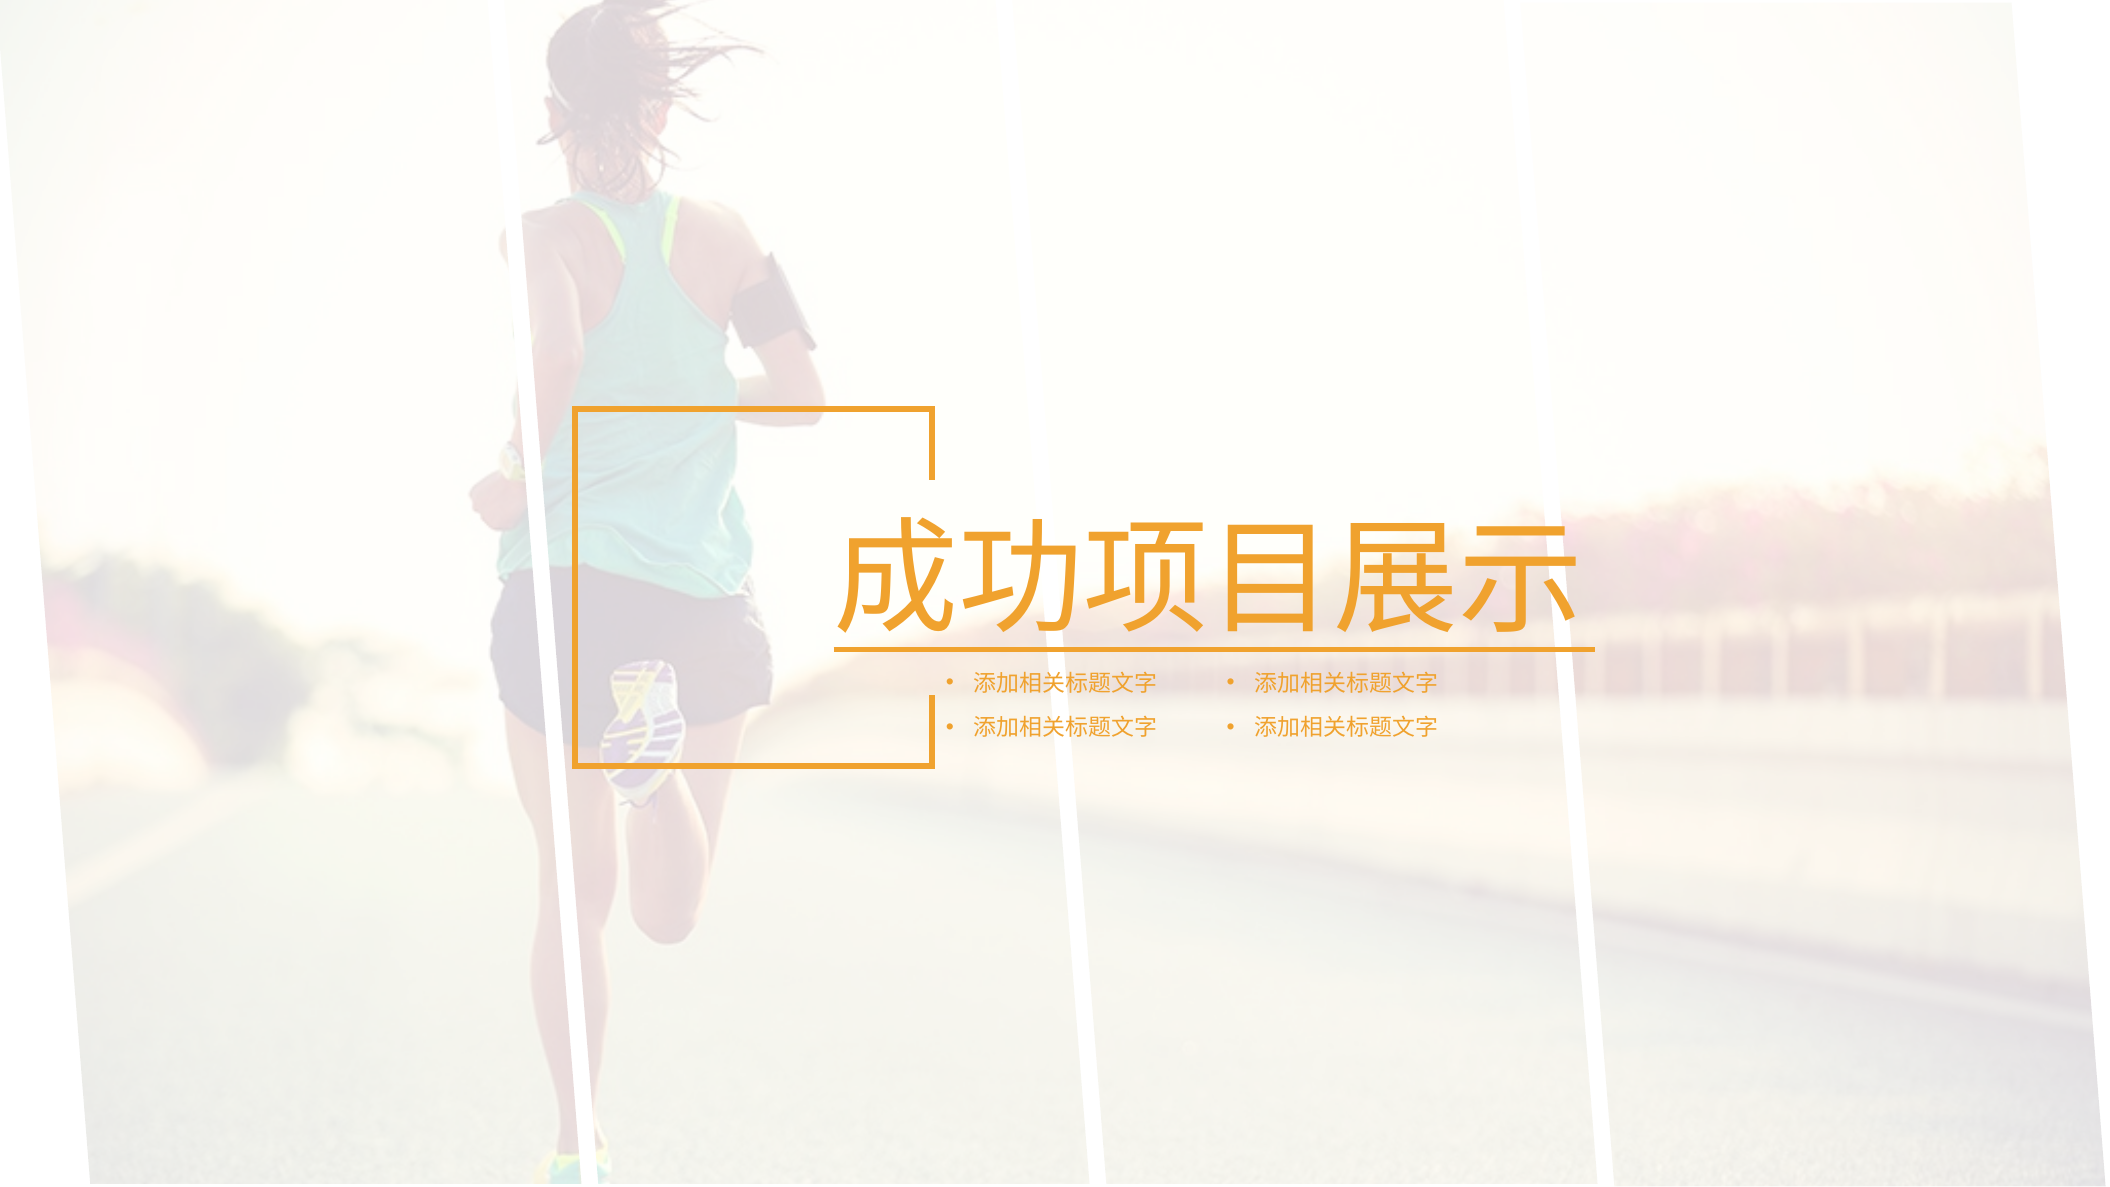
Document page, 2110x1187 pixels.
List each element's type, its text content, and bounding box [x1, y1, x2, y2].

text_box 添加相关标题文字 [931, 705, 1173, 748]
text_box 添加相关标题文字 [1211, 660, 1454, 703]
text_box 添加相关标题文字 [931, 660, 1173, 703]
text_box [574, 408, 933, 767]
text_box 添加相关标题文字 [1211, 705, 1454, 748]
